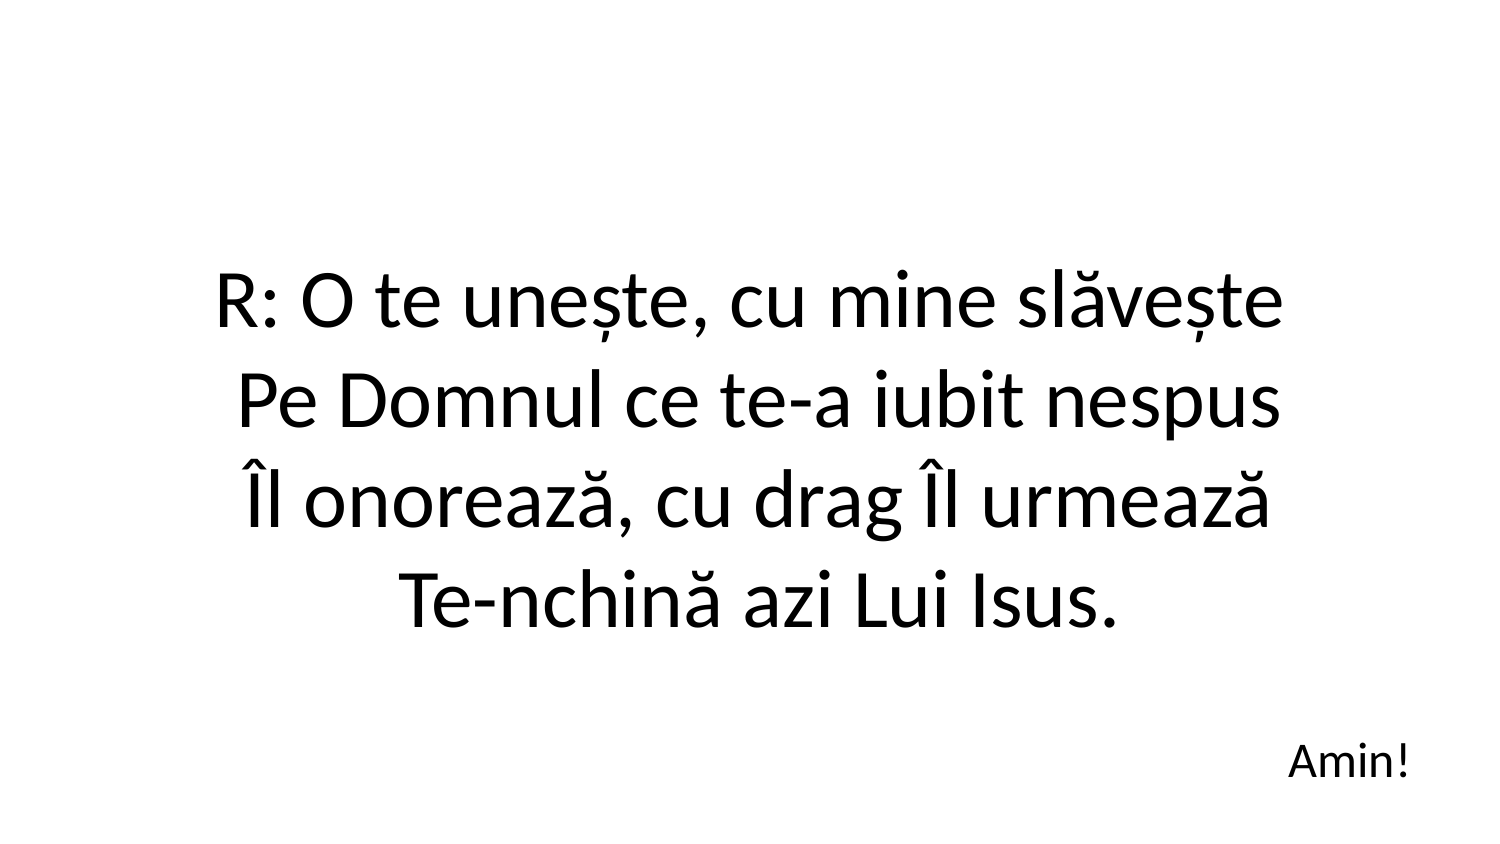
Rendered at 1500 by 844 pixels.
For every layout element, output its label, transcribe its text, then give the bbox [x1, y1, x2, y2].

text_box Amin! [1273, 674, 1427, 795]
text_box R: O te unește, cu mine slăvește Pe Domnul ce te-a iubit nespus Îl onorează, cu drag Îl urmează Te-nchină azi Lui Isus. [199, 192, 1301, 652]
